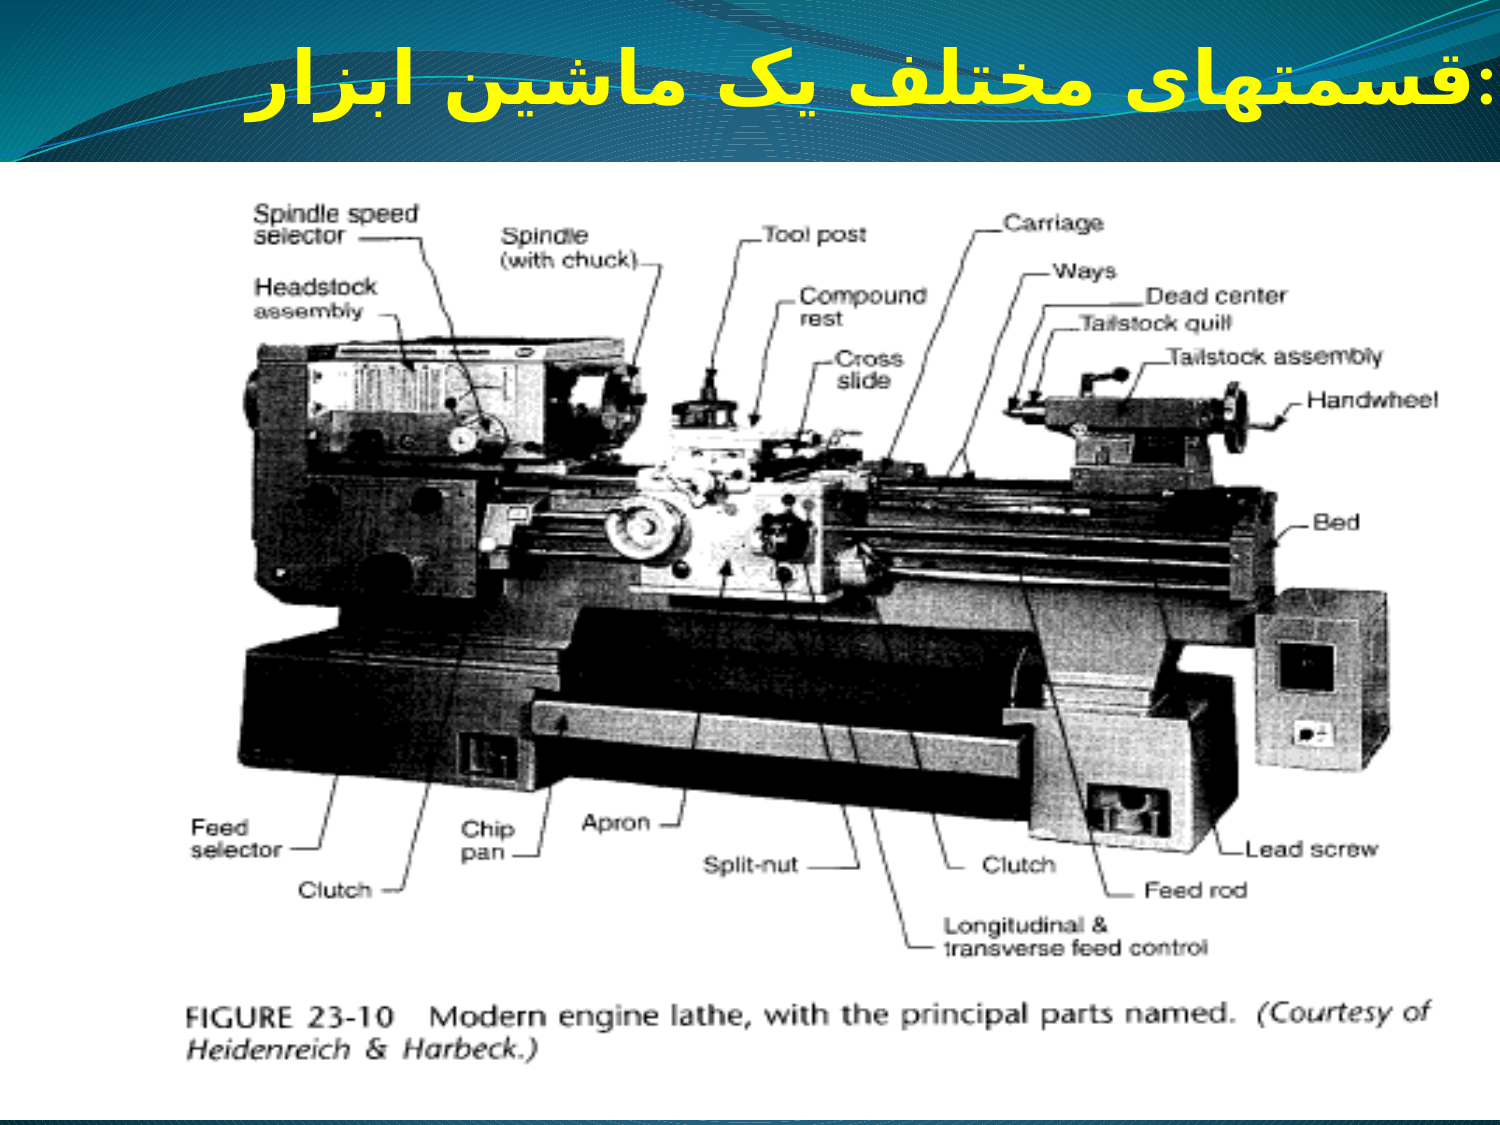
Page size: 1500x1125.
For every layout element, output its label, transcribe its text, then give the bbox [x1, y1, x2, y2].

picture [0, 162, 1500, 1121]
title قسمتهای مختلف یک ماشین ابزار: [212, 0, 1500, 162]
